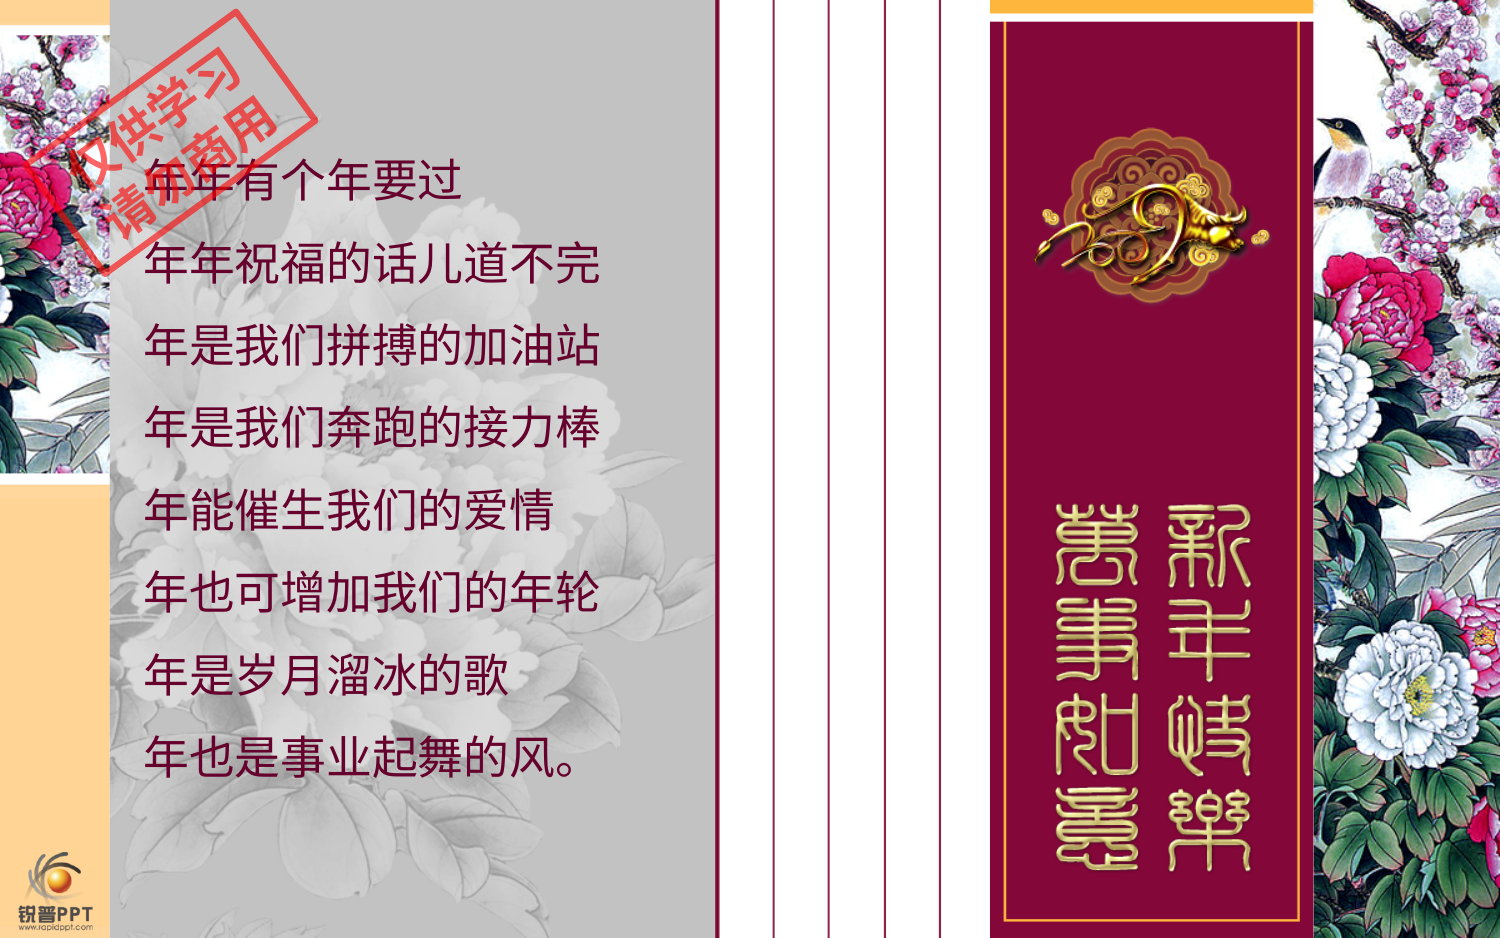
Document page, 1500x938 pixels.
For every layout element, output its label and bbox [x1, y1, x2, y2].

picture [0, 0, 1500, 938]
text_box [15, 852, 93, 938]
